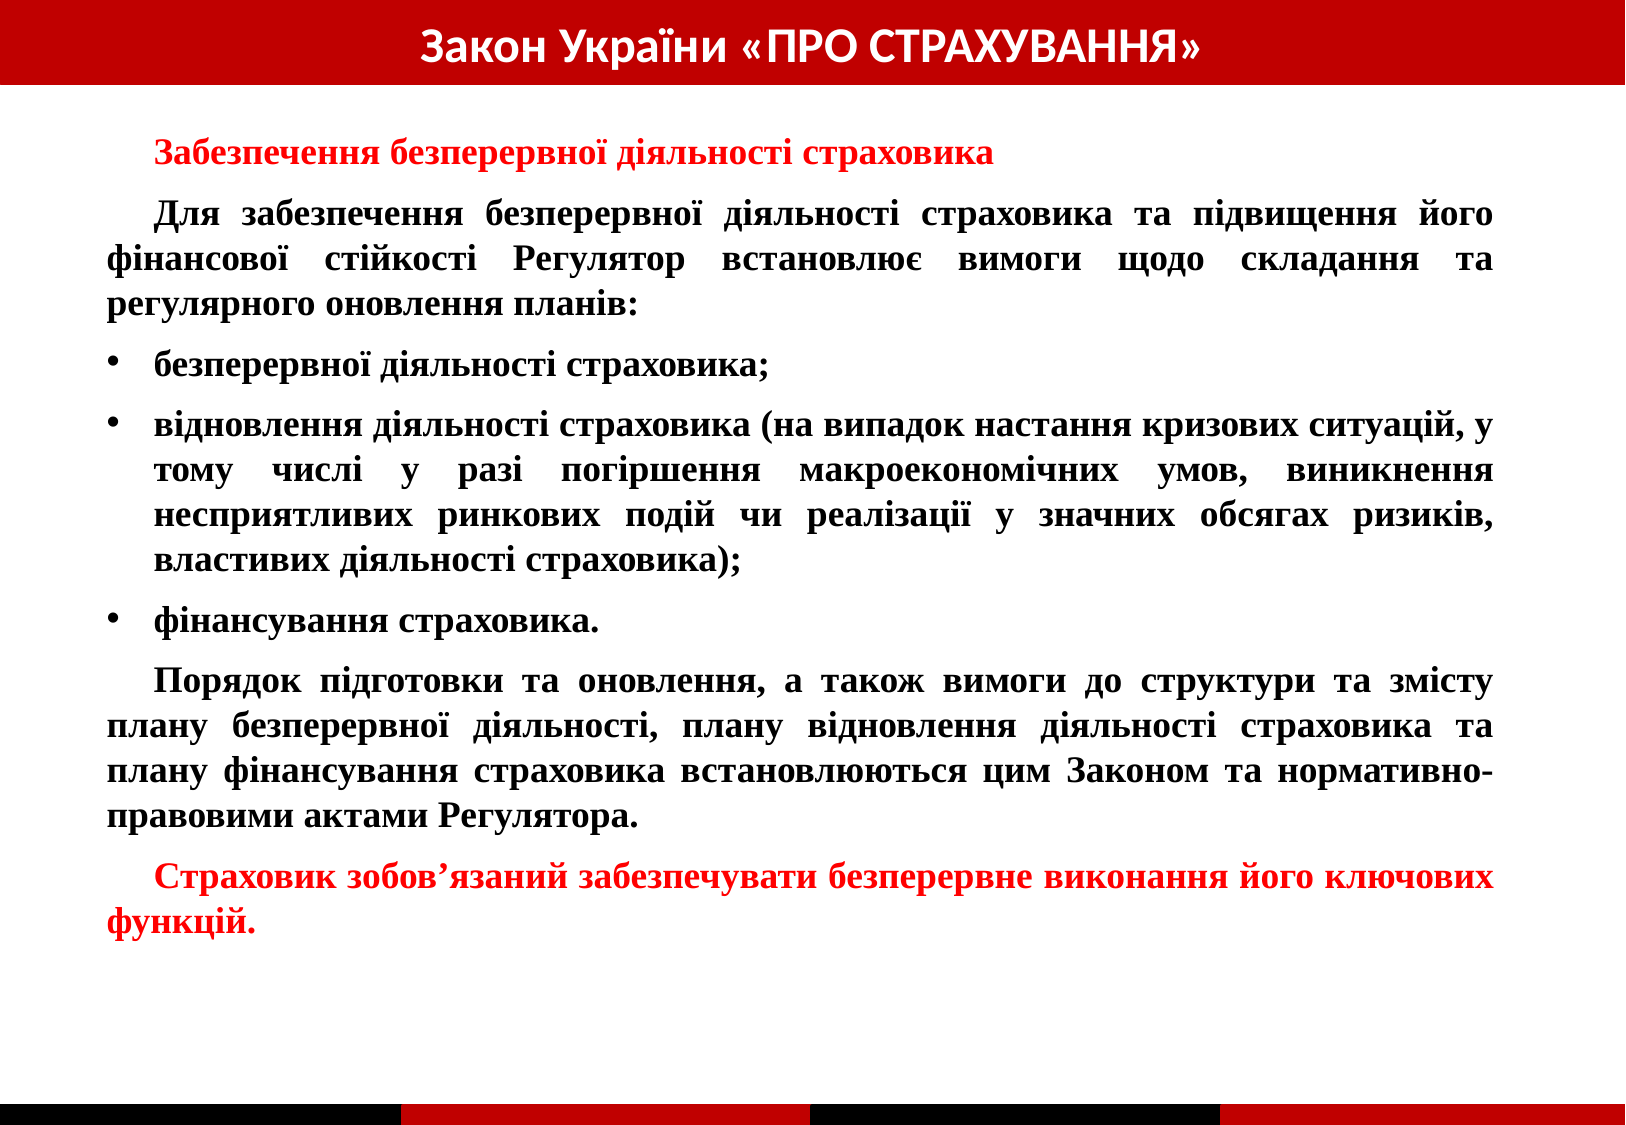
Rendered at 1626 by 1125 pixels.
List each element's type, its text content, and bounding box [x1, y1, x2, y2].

text_box Закон України «ПРО СТРАХУВАННЯ» [0, 0, 1625, 85]
text_box [1220, 1104, 1625, 1125]
text_box [401, 1104, 810, 1125]
text_box [0, 1104, 401, 1125]
text_box Забезпечення безперервної діяльності страховика Для забезпечення безперервної діяльності страховика та підвищення його фінансової стійкості Регулятор встановлює вимоги щодо складання та регулярного оновлення планів: безперервної діяльності страховика; відновлення діяльності страховика (на випадок настання кризових ситуацій, у тому числі у разі погіршення макроекономічних умов, виникнення несприятливих ринкових подій чи реалізації у значних обсягах ризиків, властивих діяльності страховика); фінансування страховика. Порядок підготовки та оновлення, а також вимоги до структури та змісту плану безперервної діяльності, плану відновлення діяльності страховика та плану фінансування страховика встановлюються цим Законом та нормативно-правовими актами Регулятора. Страховик зобов’язаний забезпечувати безперервне виконання його ключових функцій. [91, 119, 1510, 949]
text_box [810, 1104, 1220, 1125]
